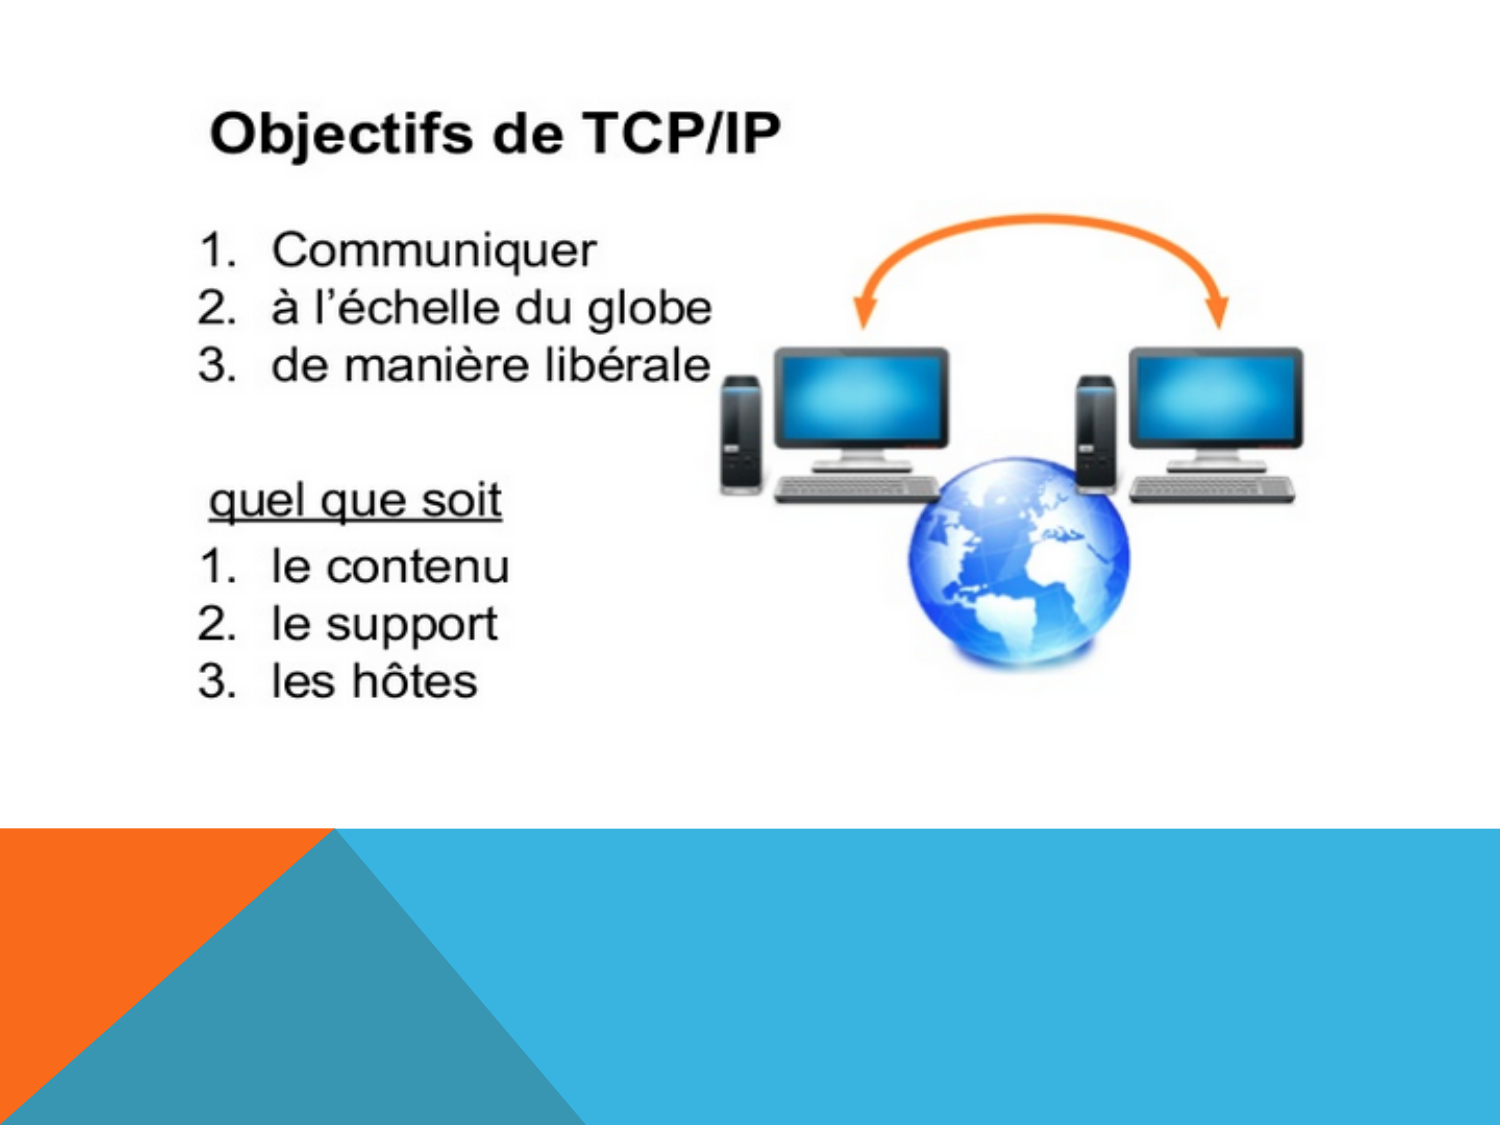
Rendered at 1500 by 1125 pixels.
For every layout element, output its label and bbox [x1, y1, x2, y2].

picture [133, 92, 1367, 794]
